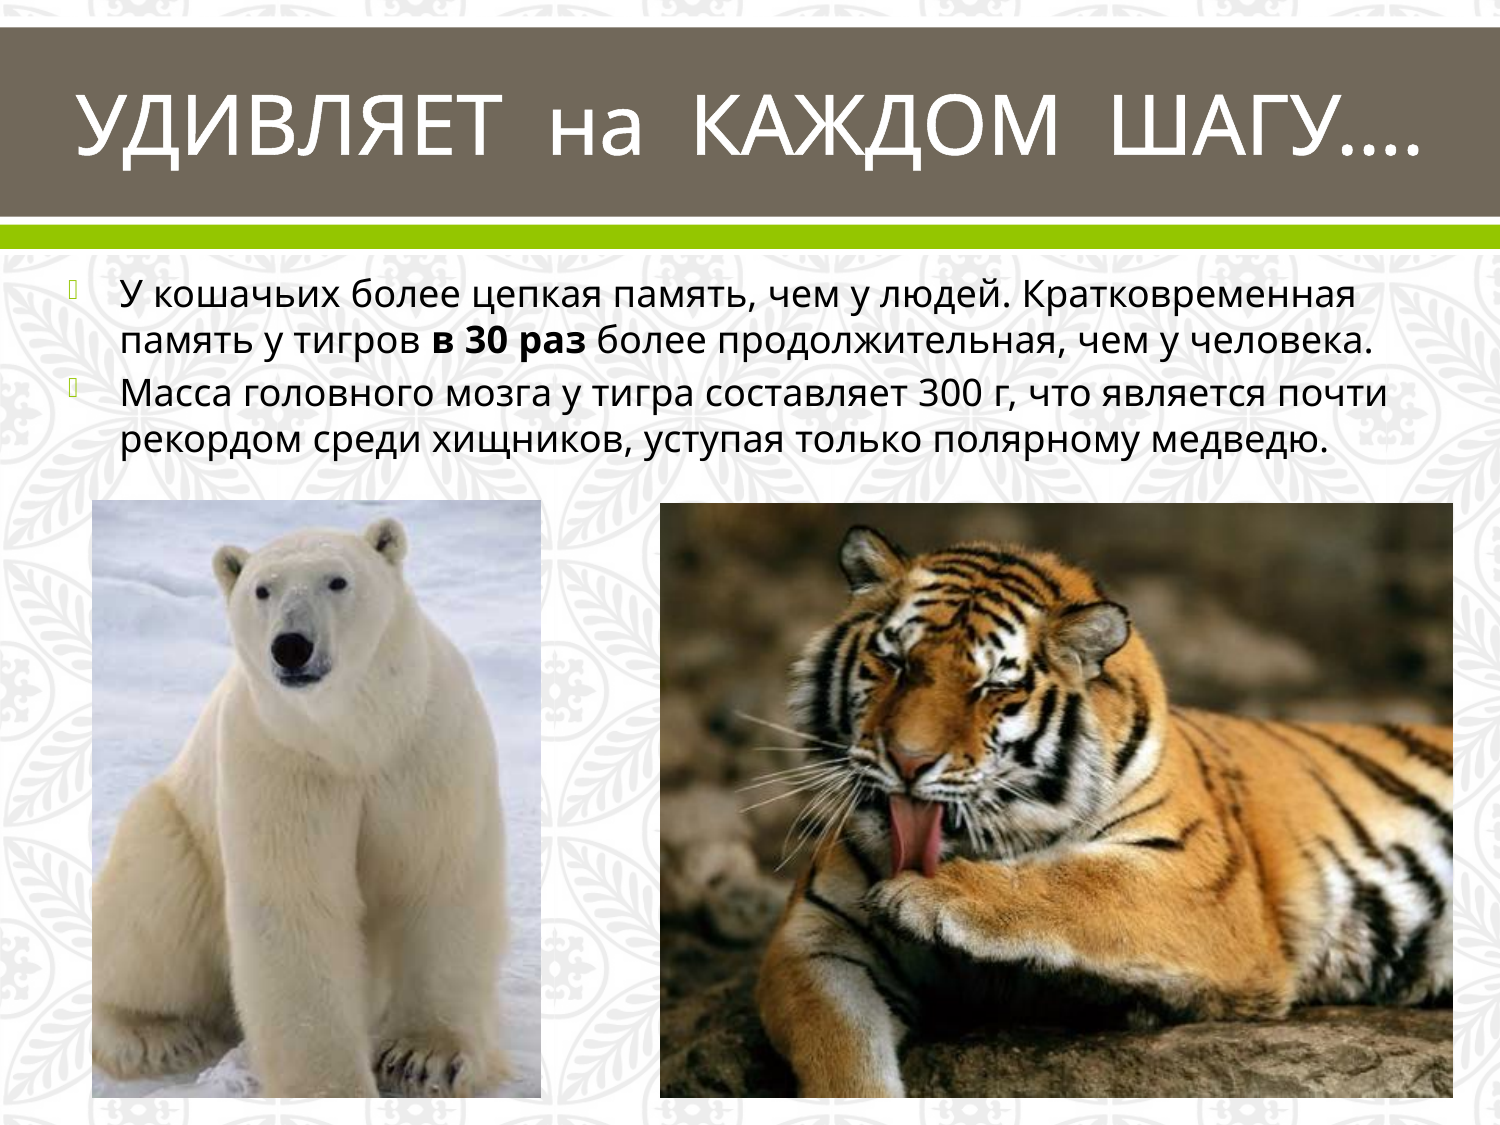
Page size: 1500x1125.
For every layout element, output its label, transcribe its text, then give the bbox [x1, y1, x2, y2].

list У кошачьих более цепкая память, чем у людей. Кратковременная память у тигров в 30 раз более продолжительная, чем у человека. Масса головного мозга у тигра составляет 300 г, что является почти рекордом среди хищников, уступая только полярному медведю. [53, 262, 1471, 504]
picture [660, 503, 1454, 1099]
picture [92, 499, 542, 1099]
title УДИВЛЯЕТ на КАЖДОМ ШАГУ…. [17, 29, 1483, 213]
